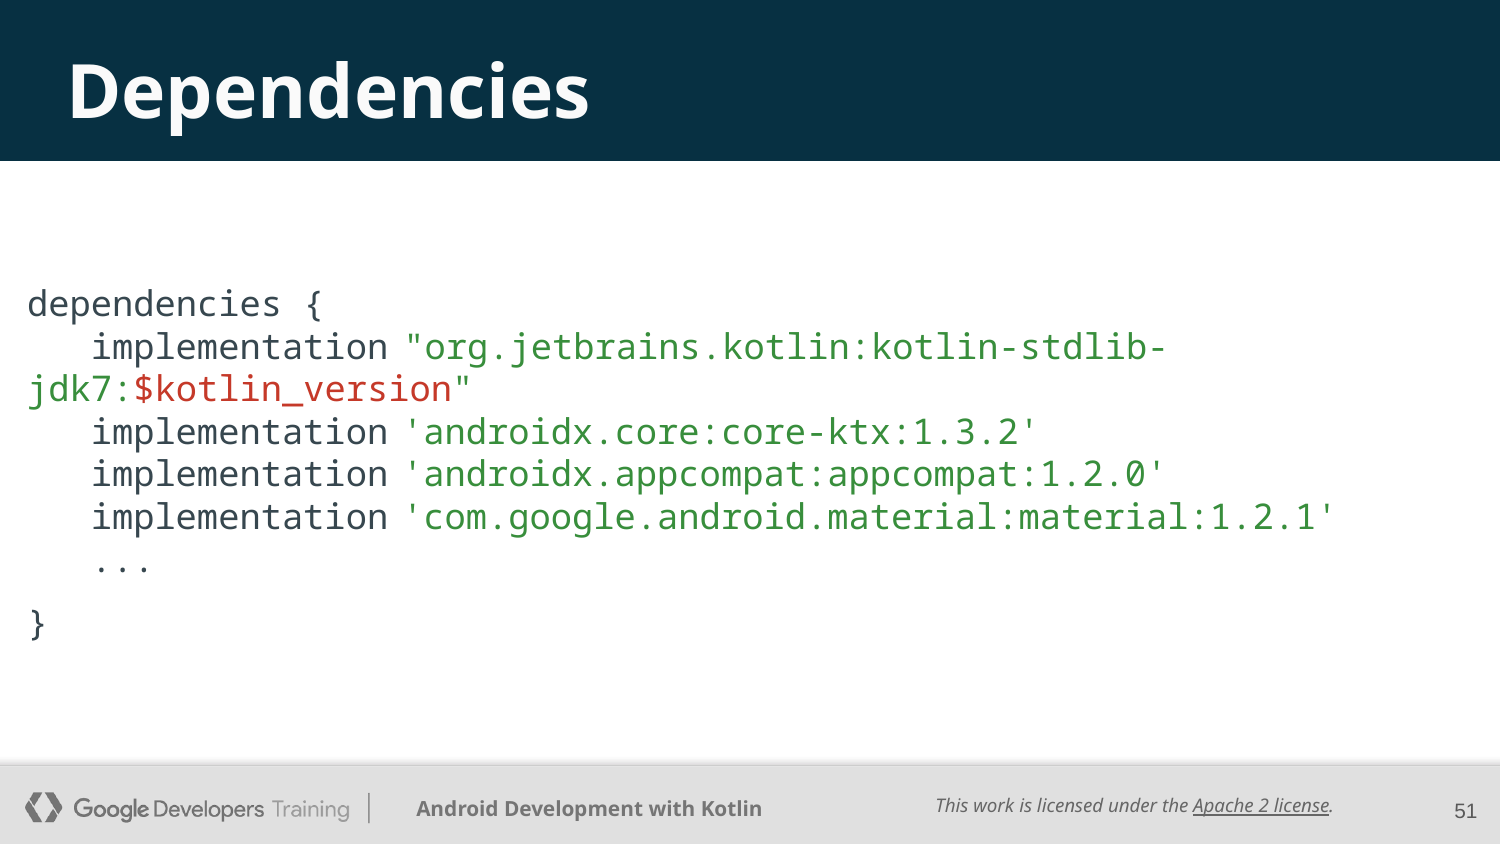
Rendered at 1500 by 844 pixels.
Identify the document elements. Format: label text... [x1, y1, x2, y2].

title Dependencies [51, 28, 1449, 122]
list dependencies { implementation "org.jetbrains.kotlin:kotlin-stdlib-jdk7:$kotlin_version" implementation 'androidx.core:core-ktx:1.3.2' implementation 'androidx.appcompat:appcompat:1.2.0' implementation 'com.google.android.material:material:1.2.1' ... } [12, 266, 1497, 657]
picture [0, 161, 1500, 844]
slide_number ‹#› [1402, 777, 1493, 842]
